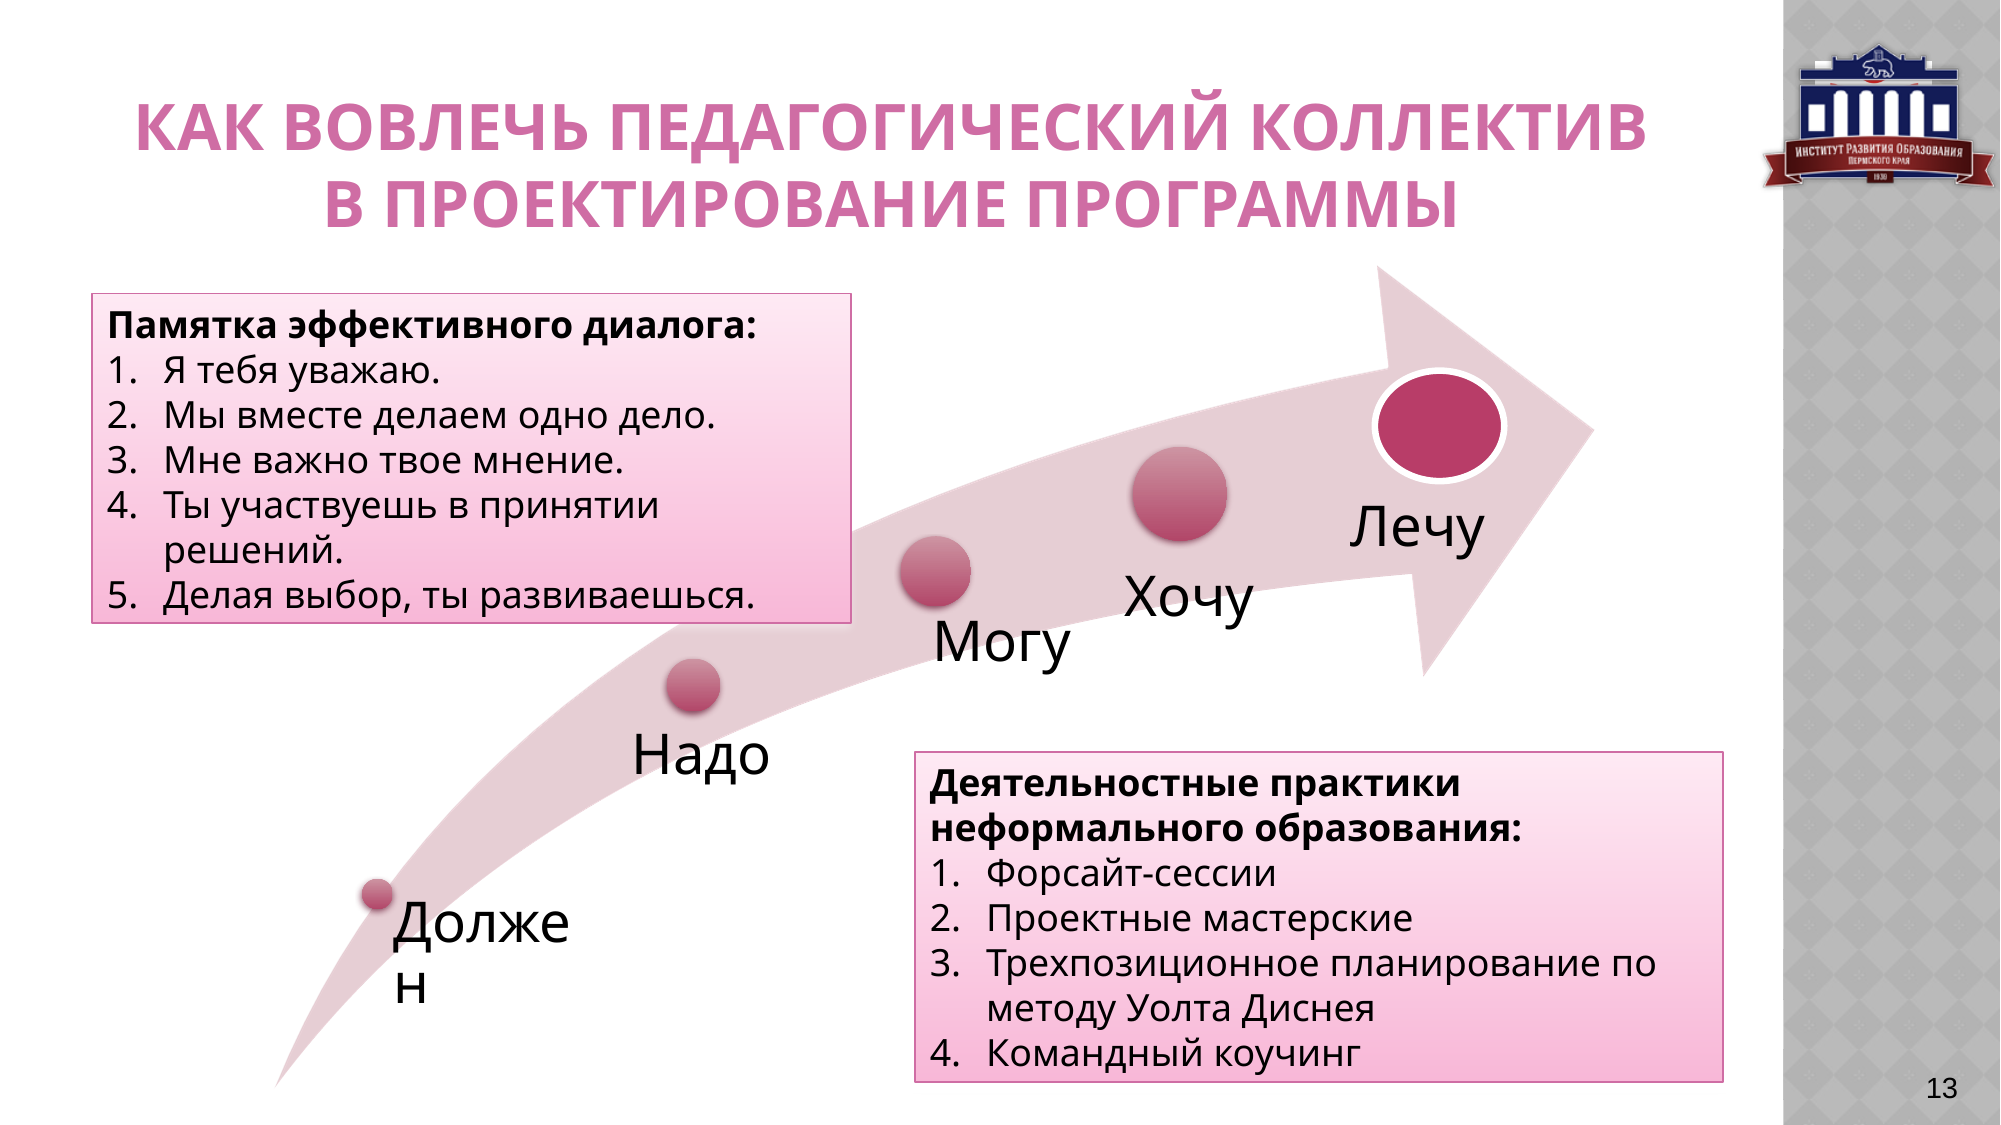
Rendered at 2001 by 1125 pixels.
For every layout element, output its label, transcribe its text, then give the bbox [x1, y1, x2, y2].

picture [1757, 38, 2000, 194]
title Как вовлечь педагогический коллектив в проектирование программы [99, 52, 1684, 240]
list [29, 263, 1757, 1091]
